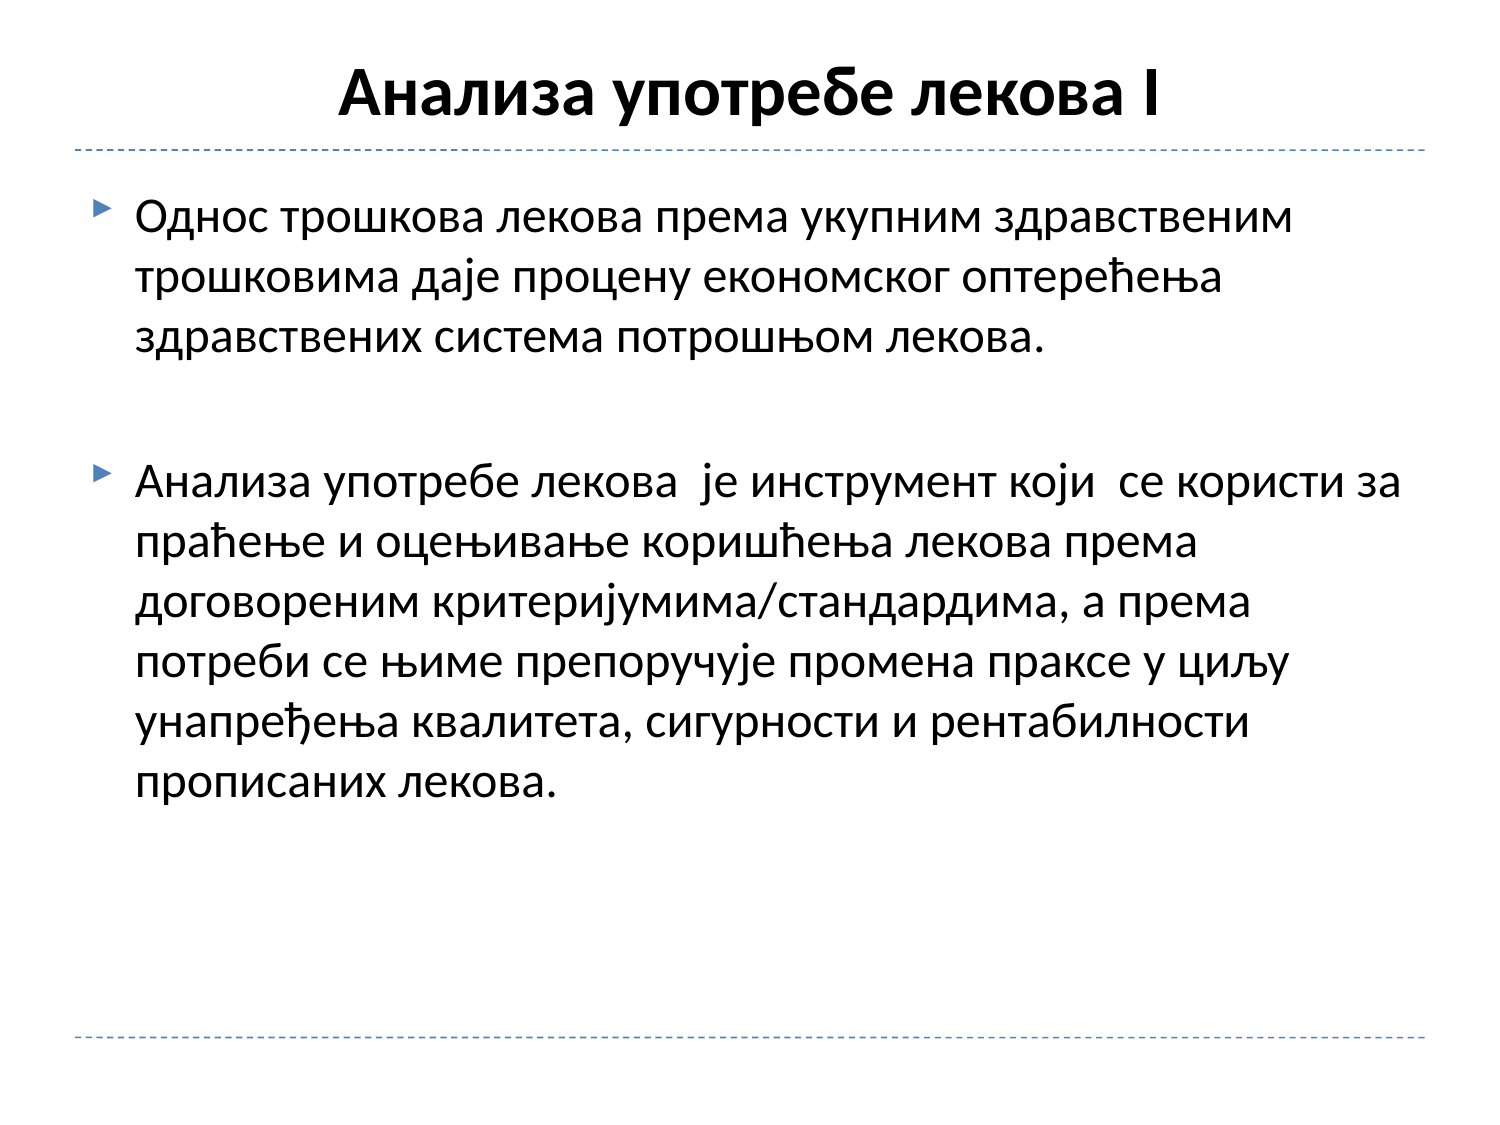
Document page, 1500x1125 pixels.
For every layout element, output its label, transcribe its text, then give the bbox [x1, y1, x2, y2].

list Однос трошкова лекова према укупним здравственим трошковима даје процену економског оптерећења здравствених система потрошњом лекова. Анализа употребе лекова је инструмент који се користи за праћење и оцењивање коришћења лекова према договореним критеријумима/стандардима, а према потреби се њиме препоручује промена праксе у циљу унапређења квалитета, сигурности и рентабилности прописаних лекова. [74, 174, 1426, 1038]
title Анализа употребе лекова I [74, 12, 1426, 138]
